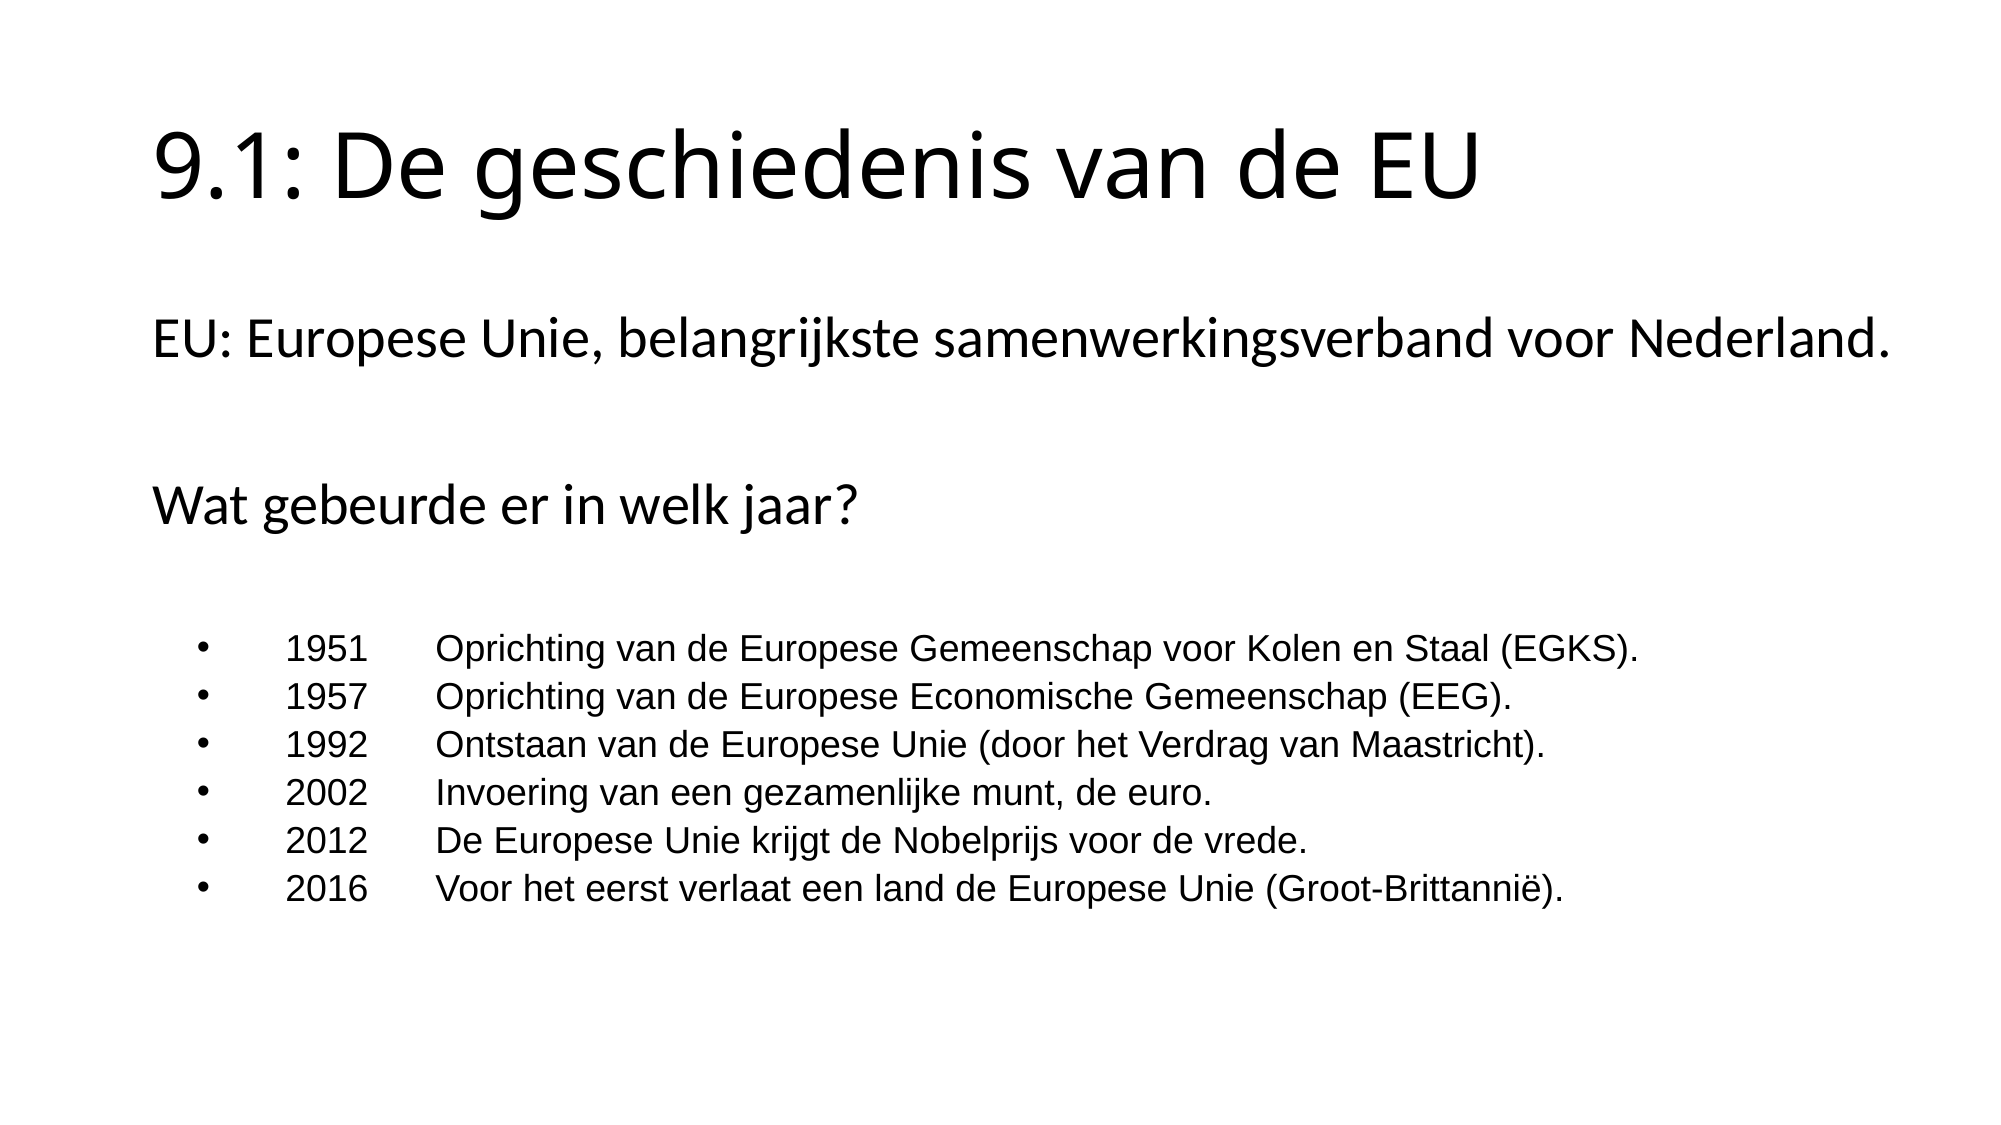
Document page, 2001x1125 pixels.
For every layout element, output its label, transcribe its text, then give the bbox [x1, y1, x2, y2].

list EU: Europese Unie, belangrijkste samenwerkingsverband voor Nederland. Wat gebeurde er in welk jaar? 1951 Oprichting van de Europese Gemeenschap voor Kolen en Staal (EGKS). 1957 Oprichting van de Europese Economische Gemeenschap (EEG). 1992 Ontstaan van de Europese Unie (door het Verdrag van Maastricht). 2002 Invoering van een gezamenlijke munt, de euro. 2012 De Europese Unie krijgt de Nobelprijs voor de vrede. 2016 Voor het eerst verlaat een land de Europese Unie (Groot-Brittannië). [137, 299, 1936, 1014]
title 9.1: De geschiedenis van de EU [137, 59, 1863, 278]
